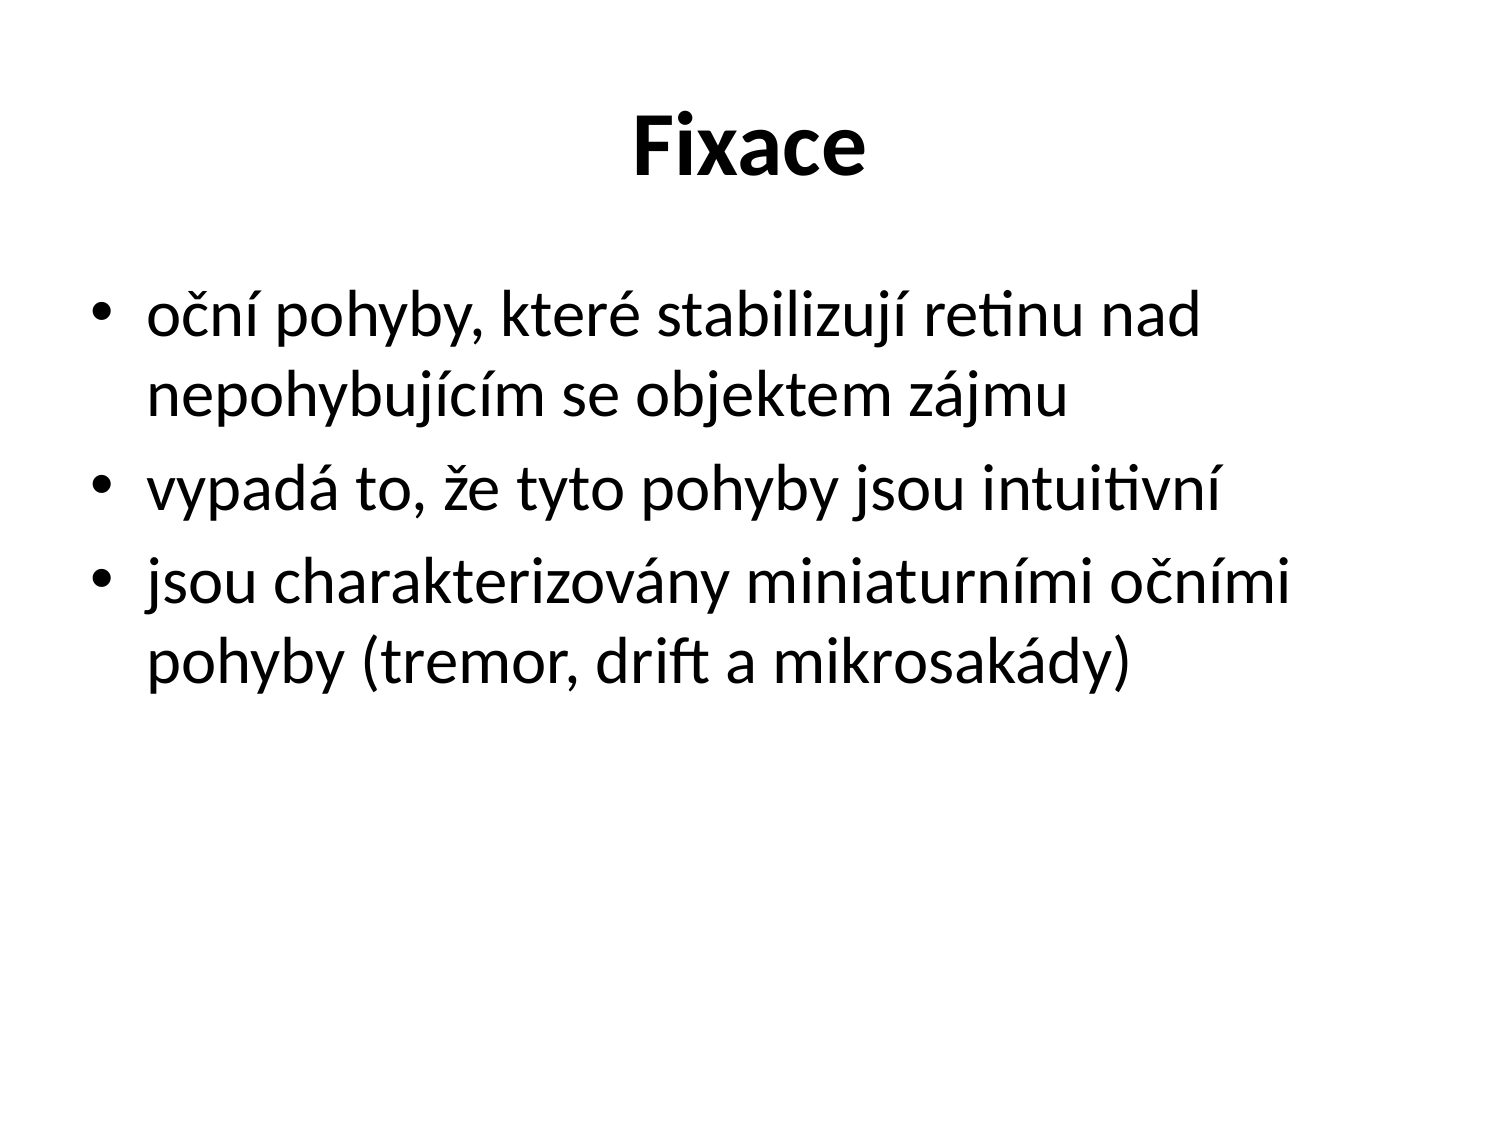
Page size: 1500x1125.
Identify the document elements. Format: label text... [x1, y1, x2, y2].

list oční pohyby, které stabilizují retinu nad nepohybujícím se objektem zájmu vypadá to, že tyto pohyby jsou intuitivní jsou charakterizovány miniaturními očními pohyby (tremor, drift a mikrosakády) [75, 262, 1425, 1005]
title Fixace [75, 45, 1425, 233]
